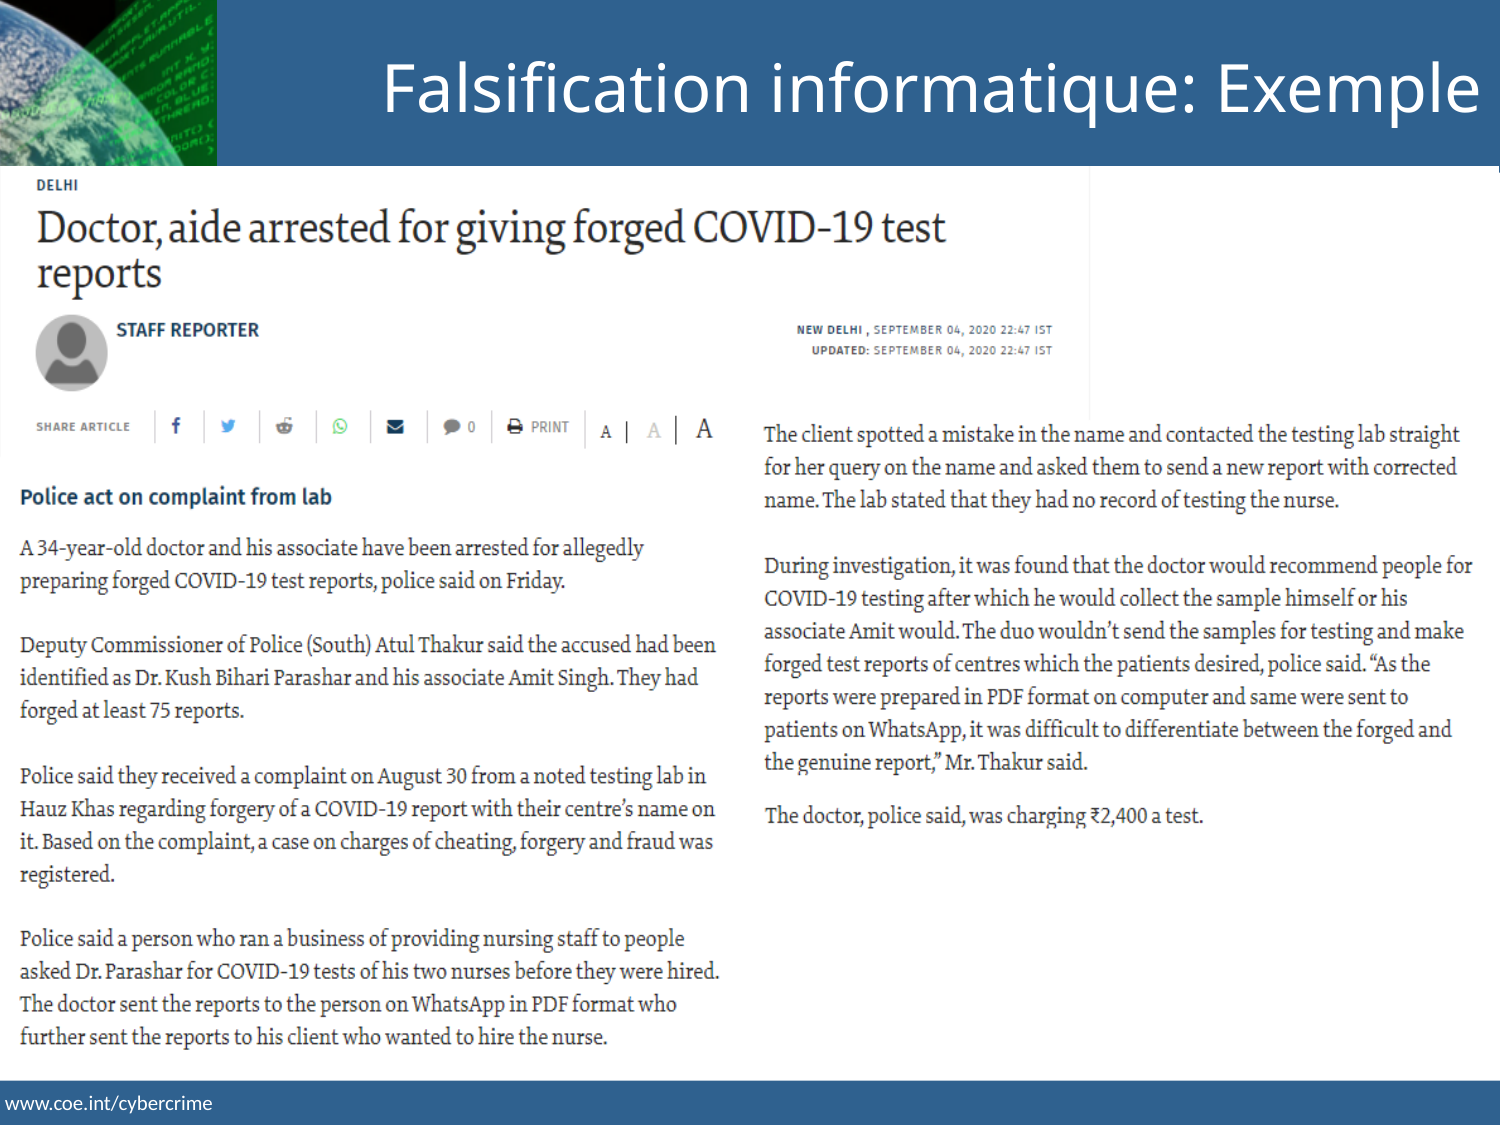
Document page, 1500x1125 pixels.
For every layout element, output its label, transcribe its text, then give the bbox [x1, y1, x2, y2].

picture [0, 0, 1499, 1080]
text_box Falsification informatique: Exemple [246, 38, 1499, 134]
